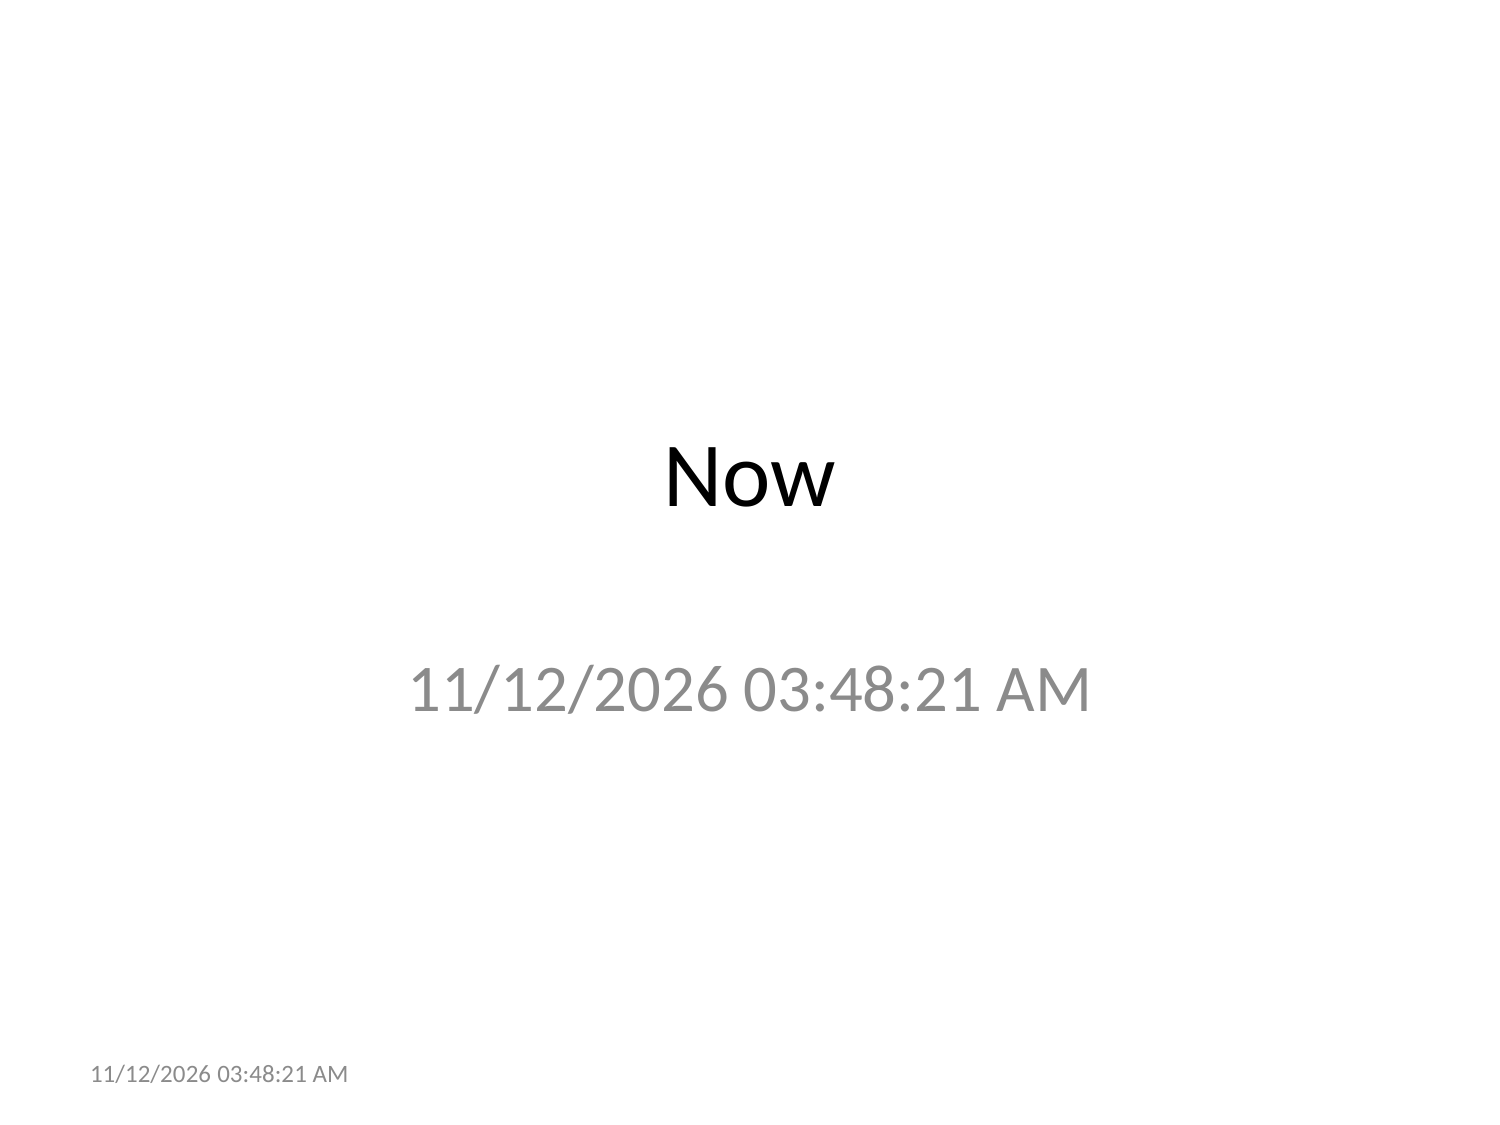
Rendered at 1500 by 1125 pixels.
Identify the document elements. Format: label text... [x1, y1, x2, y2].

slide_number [75, 1042, 425, 1103]
title Now [112, 349, 1388, 591]
subtitle 2011-12-19 10:20:04 AM [225, 637, 1275, 925]
